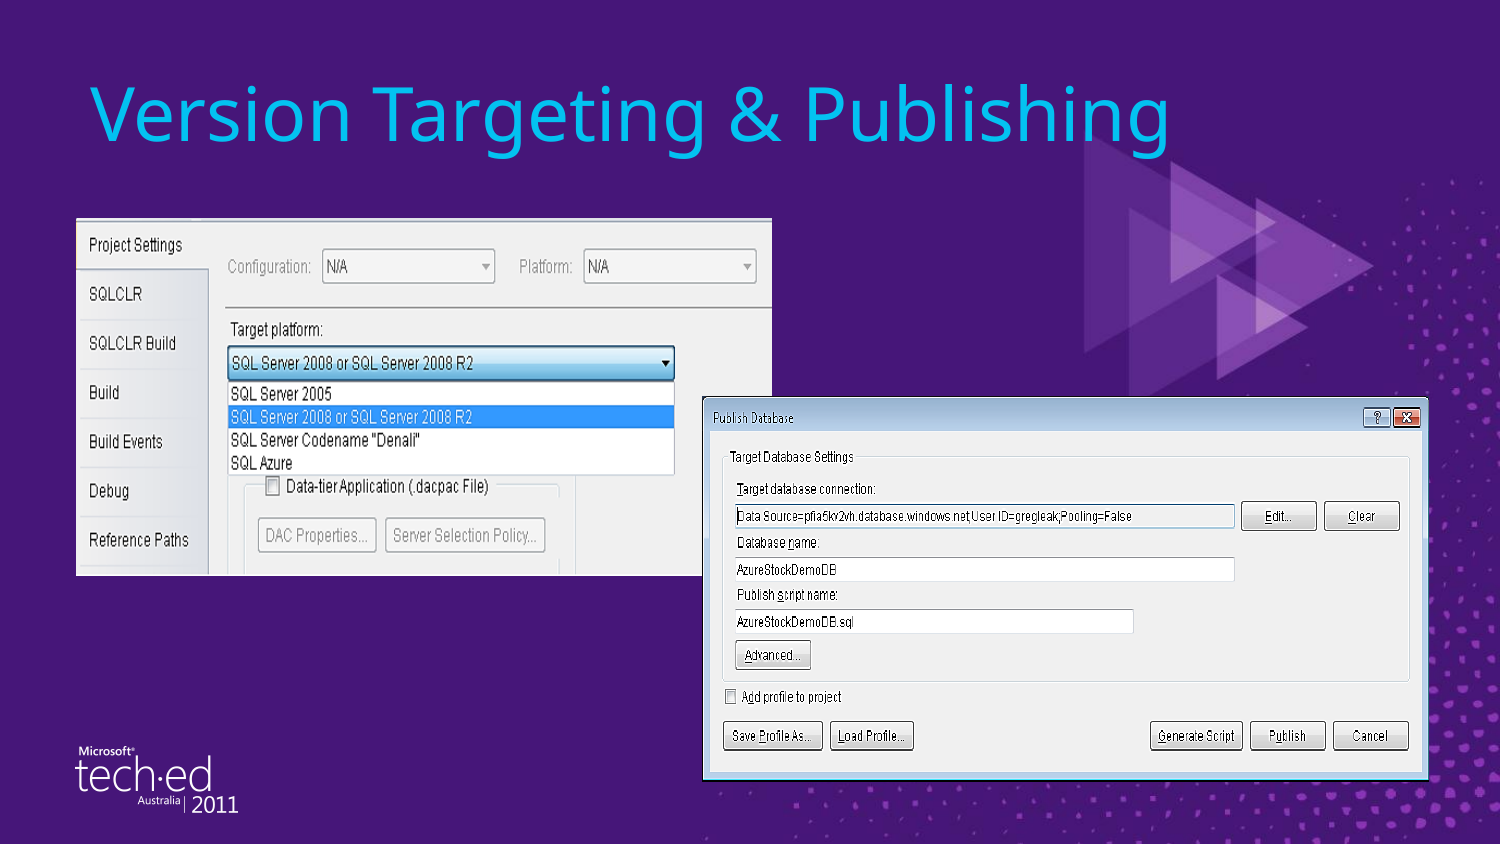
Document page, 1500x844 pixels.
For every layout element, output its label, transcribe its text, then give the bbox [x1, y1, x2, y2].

picture [0, 0, 1500, 844]
title Version Targeting & Publishing [75, 40, 1425, 182]
